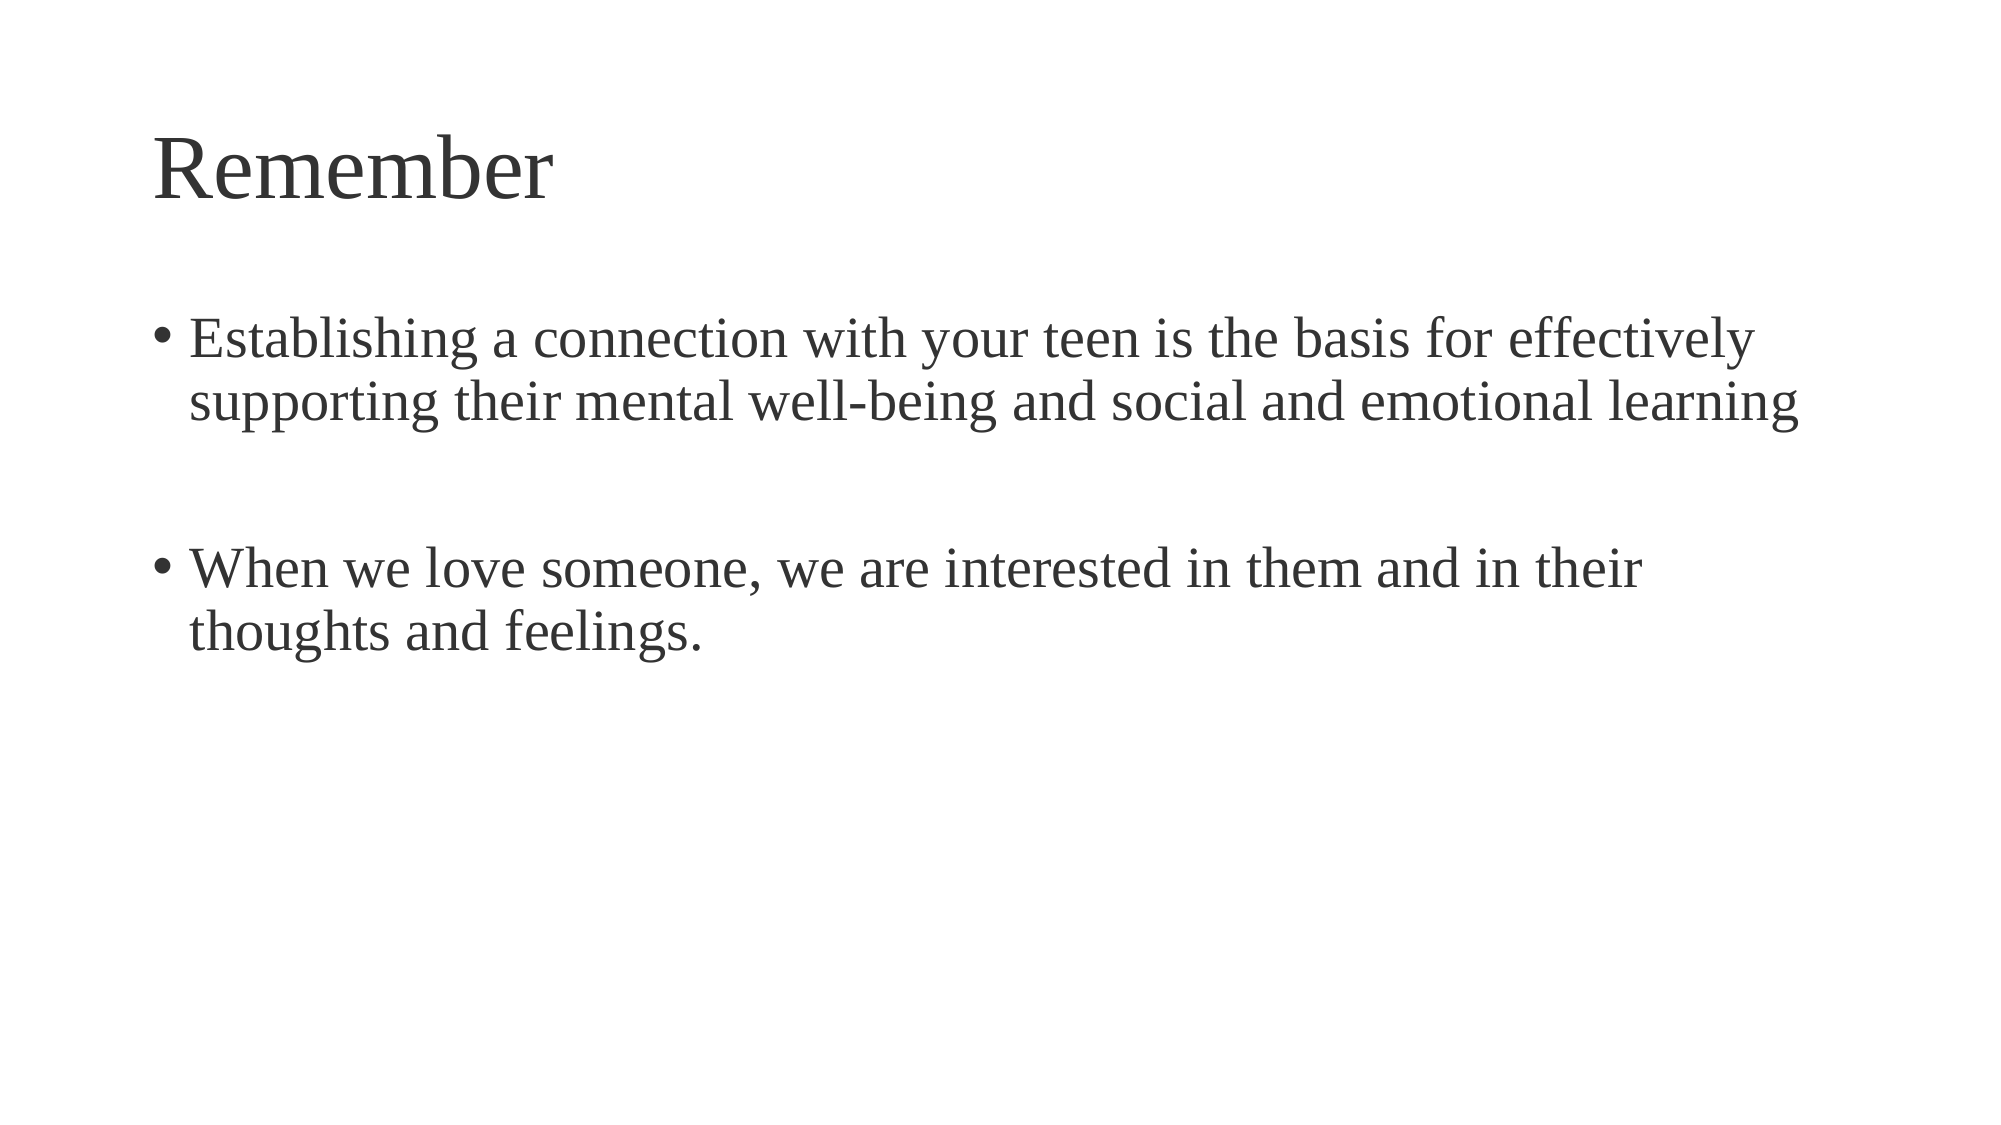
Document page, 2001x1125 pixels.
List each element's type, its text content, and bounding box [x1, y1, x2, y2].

title Remember [137, 59, 1863, 278]
list Establishing a connection with your teen is the basis for effectively supporting their mental well-being and social and emotional learning When we love someone, we are interested in them and in their thoughts and feelings. [137, 299, 1863, 1014]
